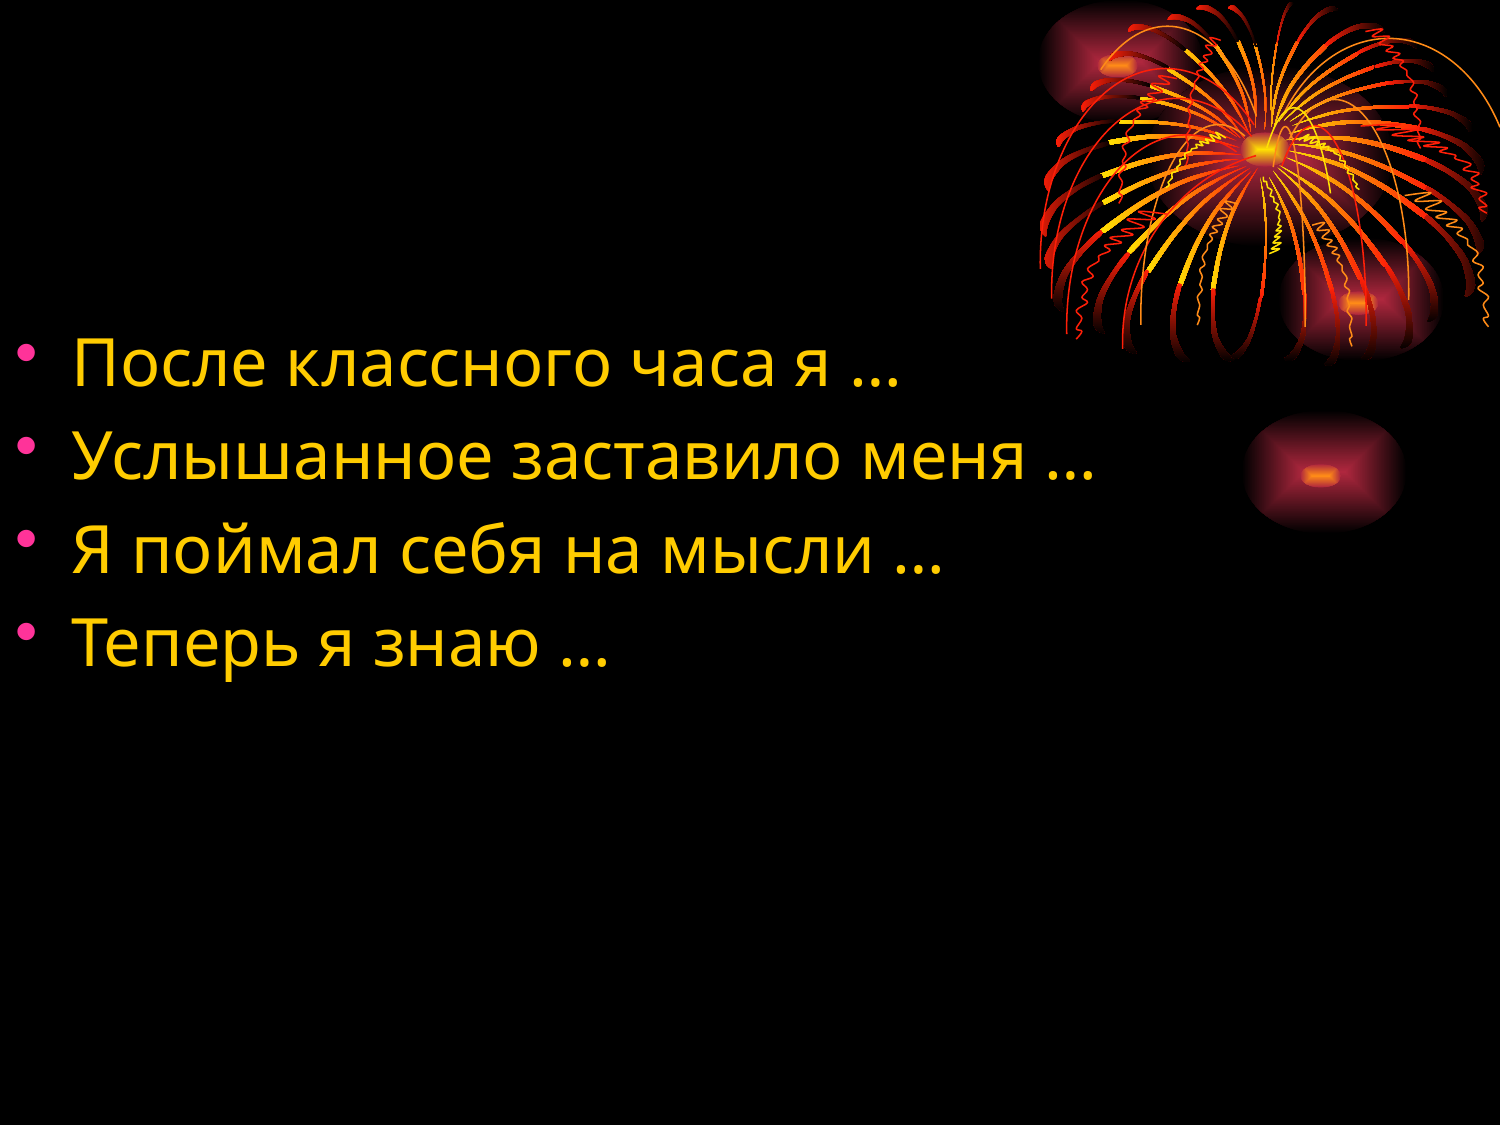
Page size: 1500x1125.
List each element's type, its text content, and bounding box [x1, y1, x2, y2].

list После классного часа я … Услышанное заставило меня … Я поймал себя на мысли … Теперь я знаю … [0, 312, 1351, 988]
